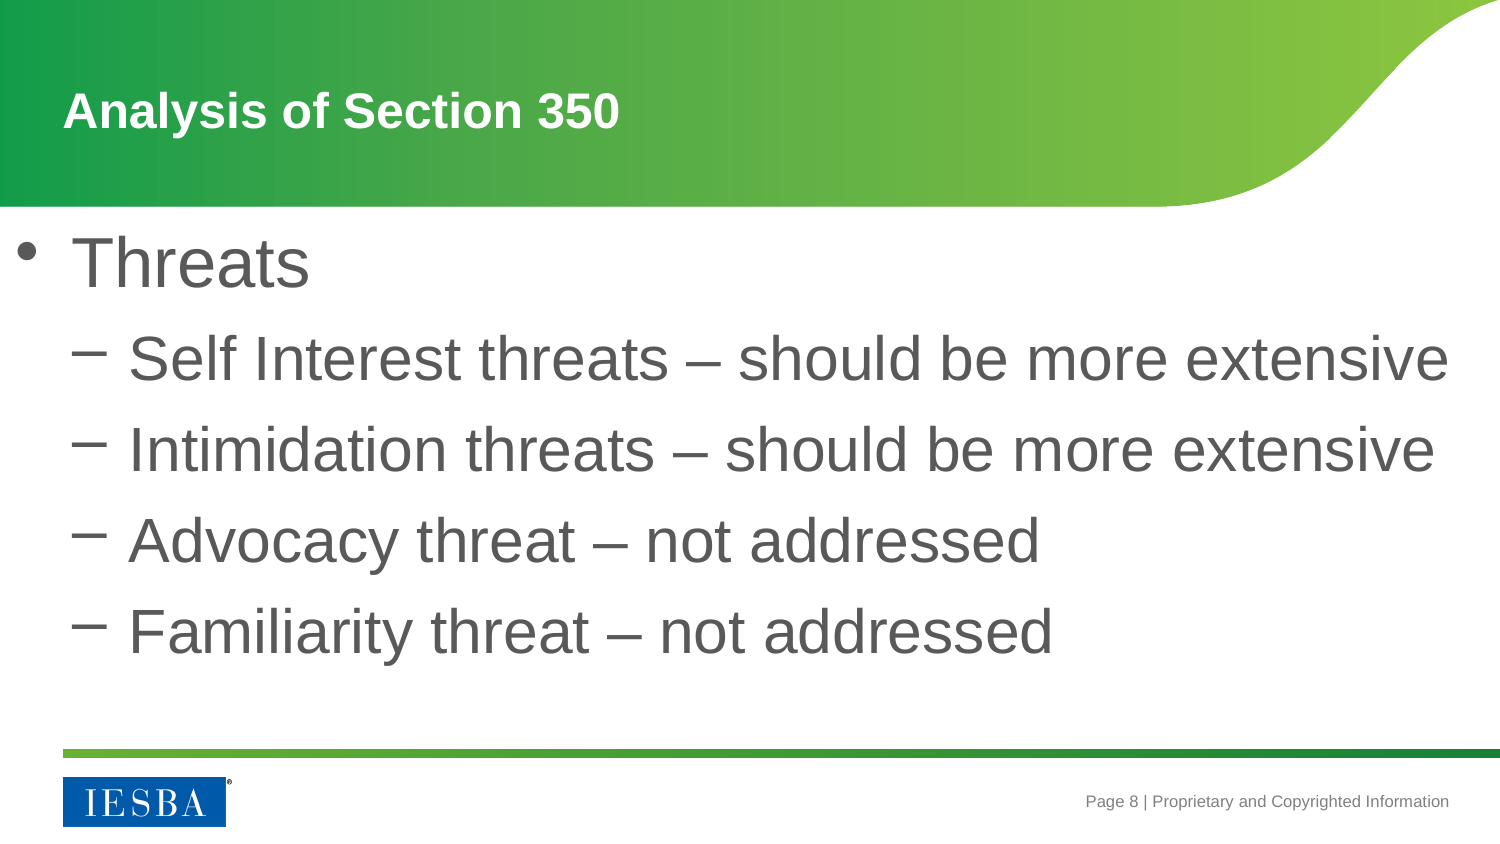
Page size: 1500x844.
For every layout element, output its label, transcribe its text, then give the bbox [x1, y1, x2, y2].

picture [63, 777, 232, 827]
title Analysis of Section 350 [62, 75, 1300, 142]
picture [0, 0, 1500, 207]
list Threats Self Interest threats – should be more extensive Intimidation threats – should be more extensive Advocacy threat – not addressed Familiarity threat – not addressed [0, 209, 1500, 747]
